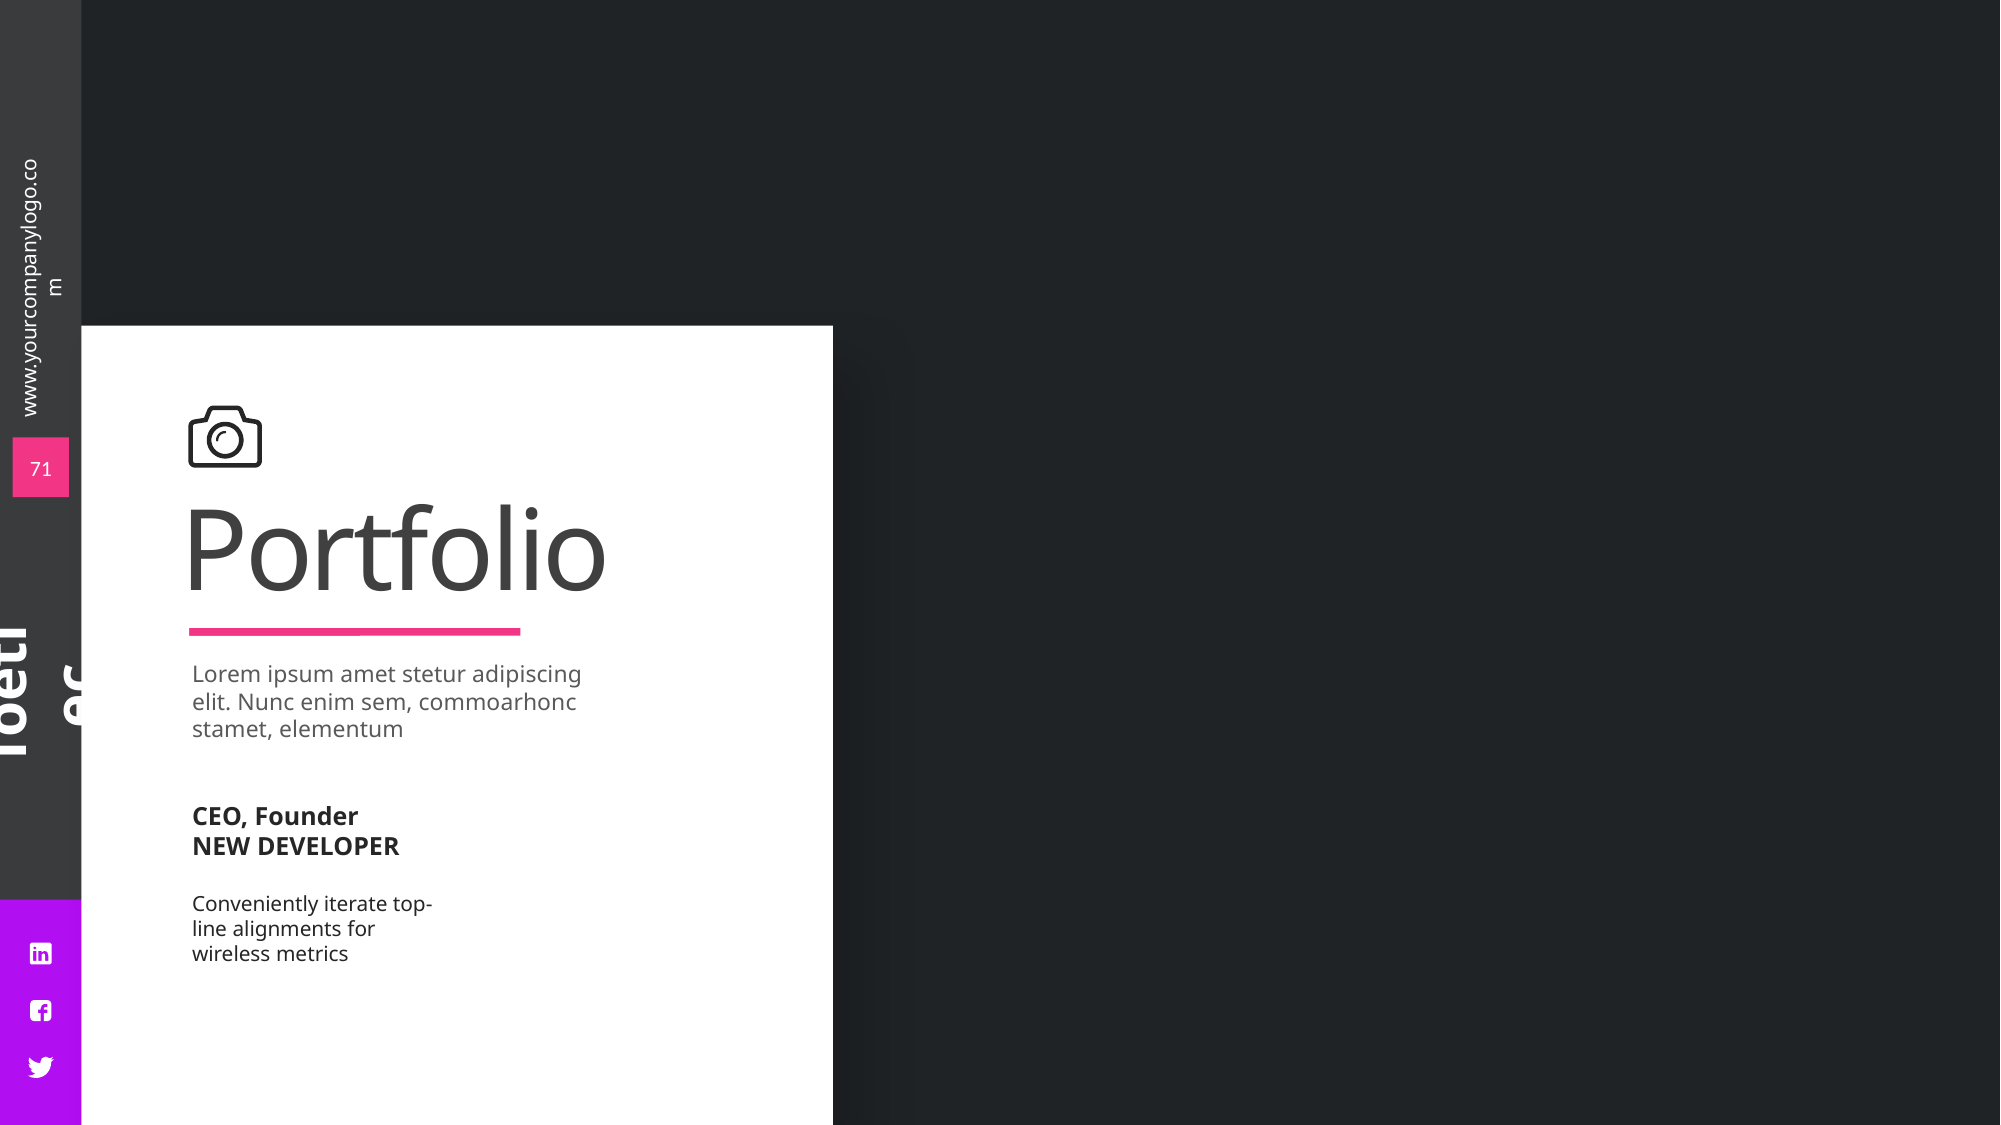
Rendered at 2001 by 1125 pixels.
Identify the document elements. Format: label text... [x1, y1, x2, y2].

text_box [188, 405, 262, 468]
slide_number 71 [12, 437, 69, 498]
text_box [189, 628, 521, 636]
picture [81, 0, 2000, 1125]
